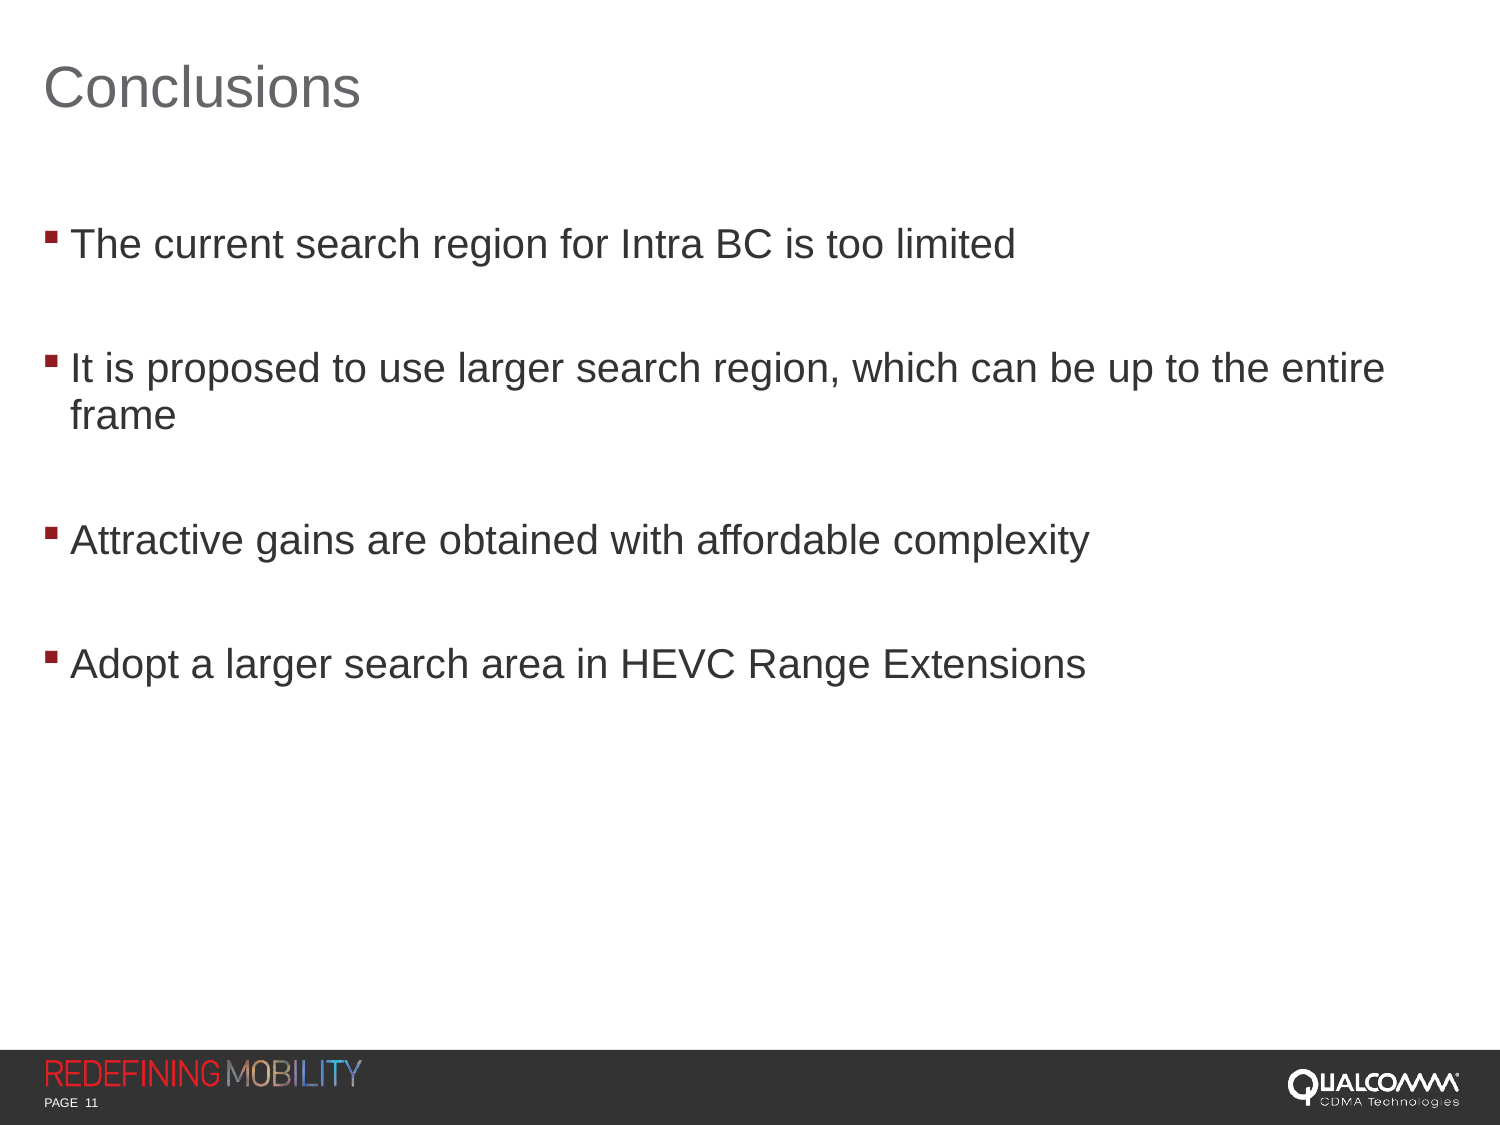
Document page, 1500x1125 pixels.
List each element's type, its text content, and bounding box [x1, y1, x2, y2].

picture [1278, 1058, 1478, 1114]
list The current search region for Intra BC is too limited It is proposed to use larger search region, which can be up to the entire frame Attractive gains are obtained with affordable complexity Adopt a larger search area in HEVC Range Extensions [26, 148, 1457, 1021]
title Conclusions [28, 44, 1462, 138]
picture [30, 1048, 372, 1099]
